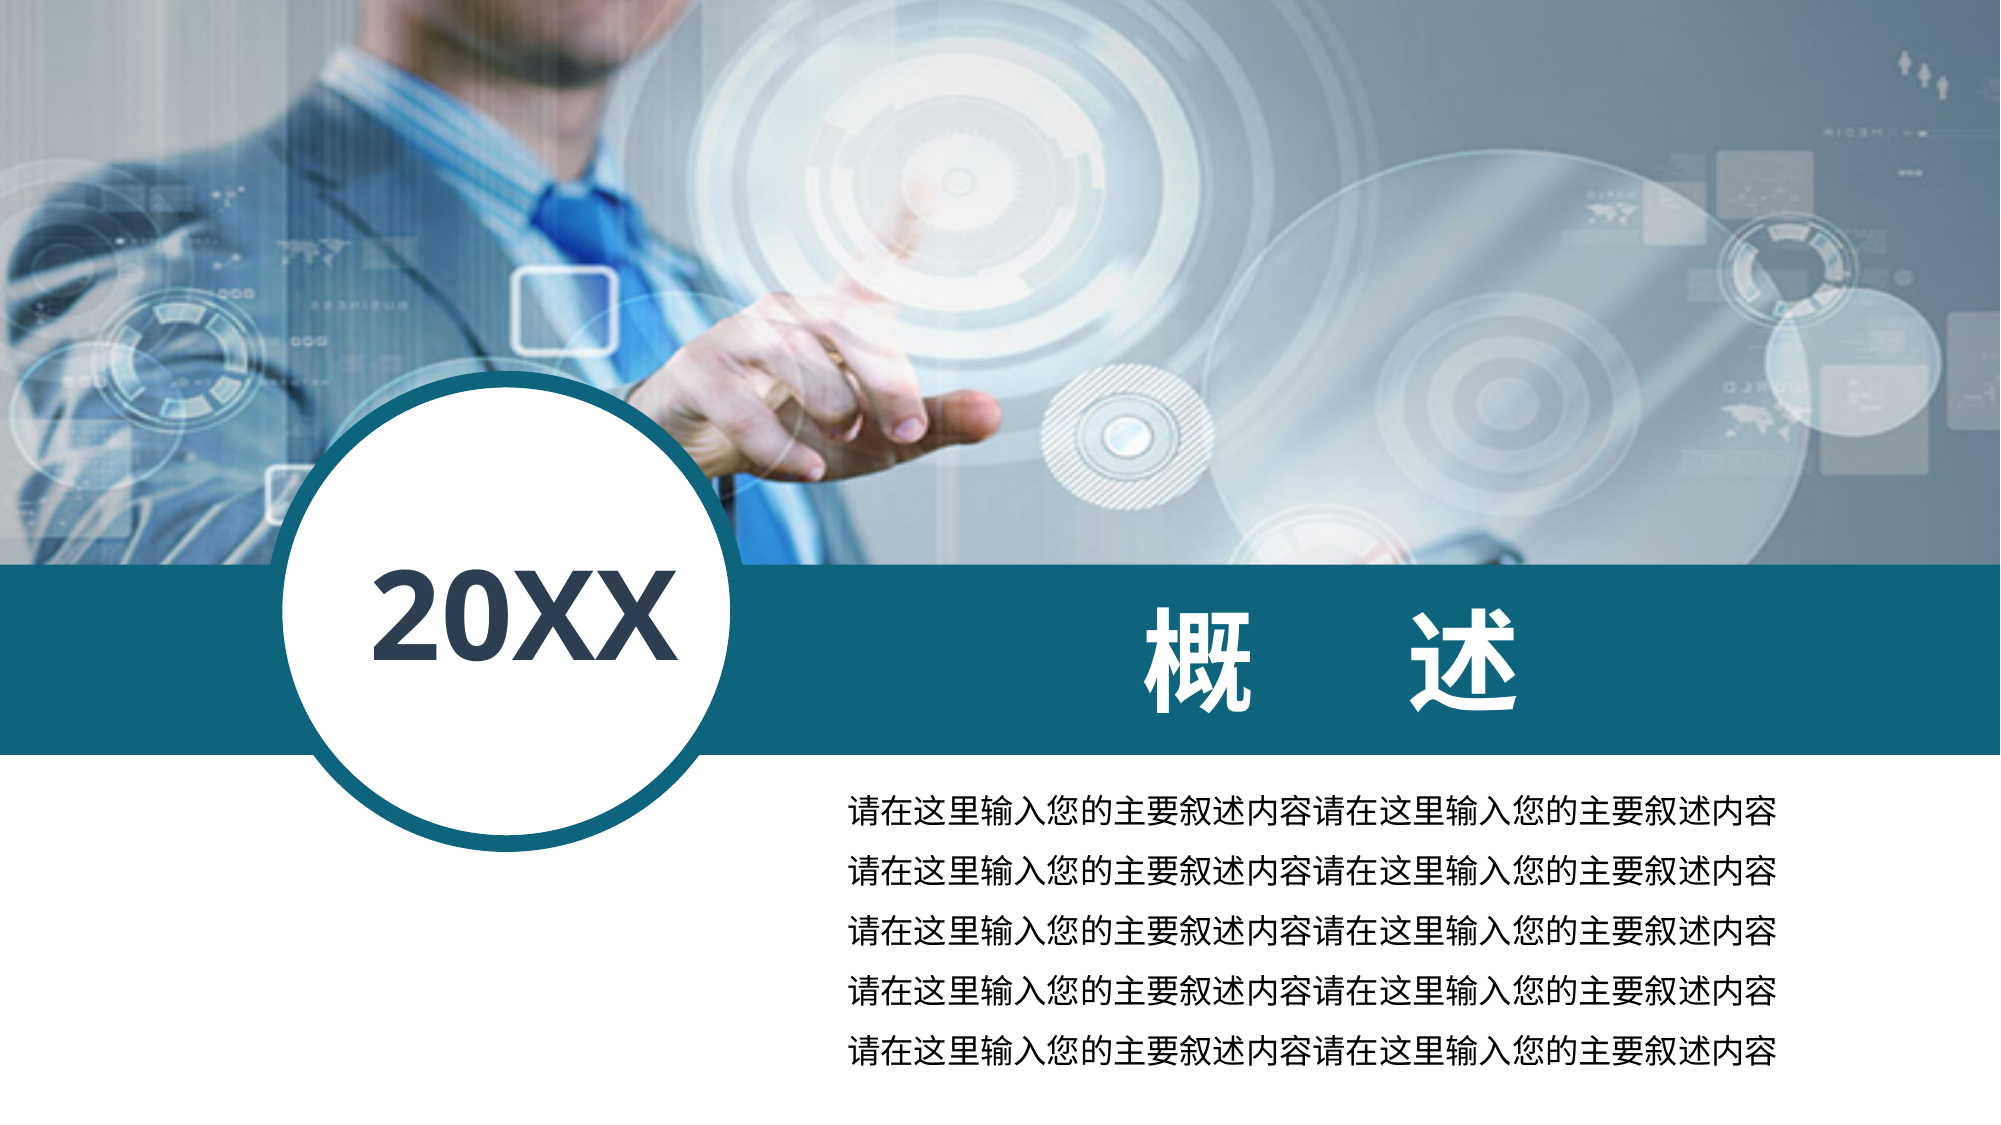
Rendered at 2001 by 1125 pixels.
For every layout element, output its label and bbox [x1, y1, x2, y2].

text_box [0, 0, 2000, 1125]
text_box [273, 379, 739, 844]
